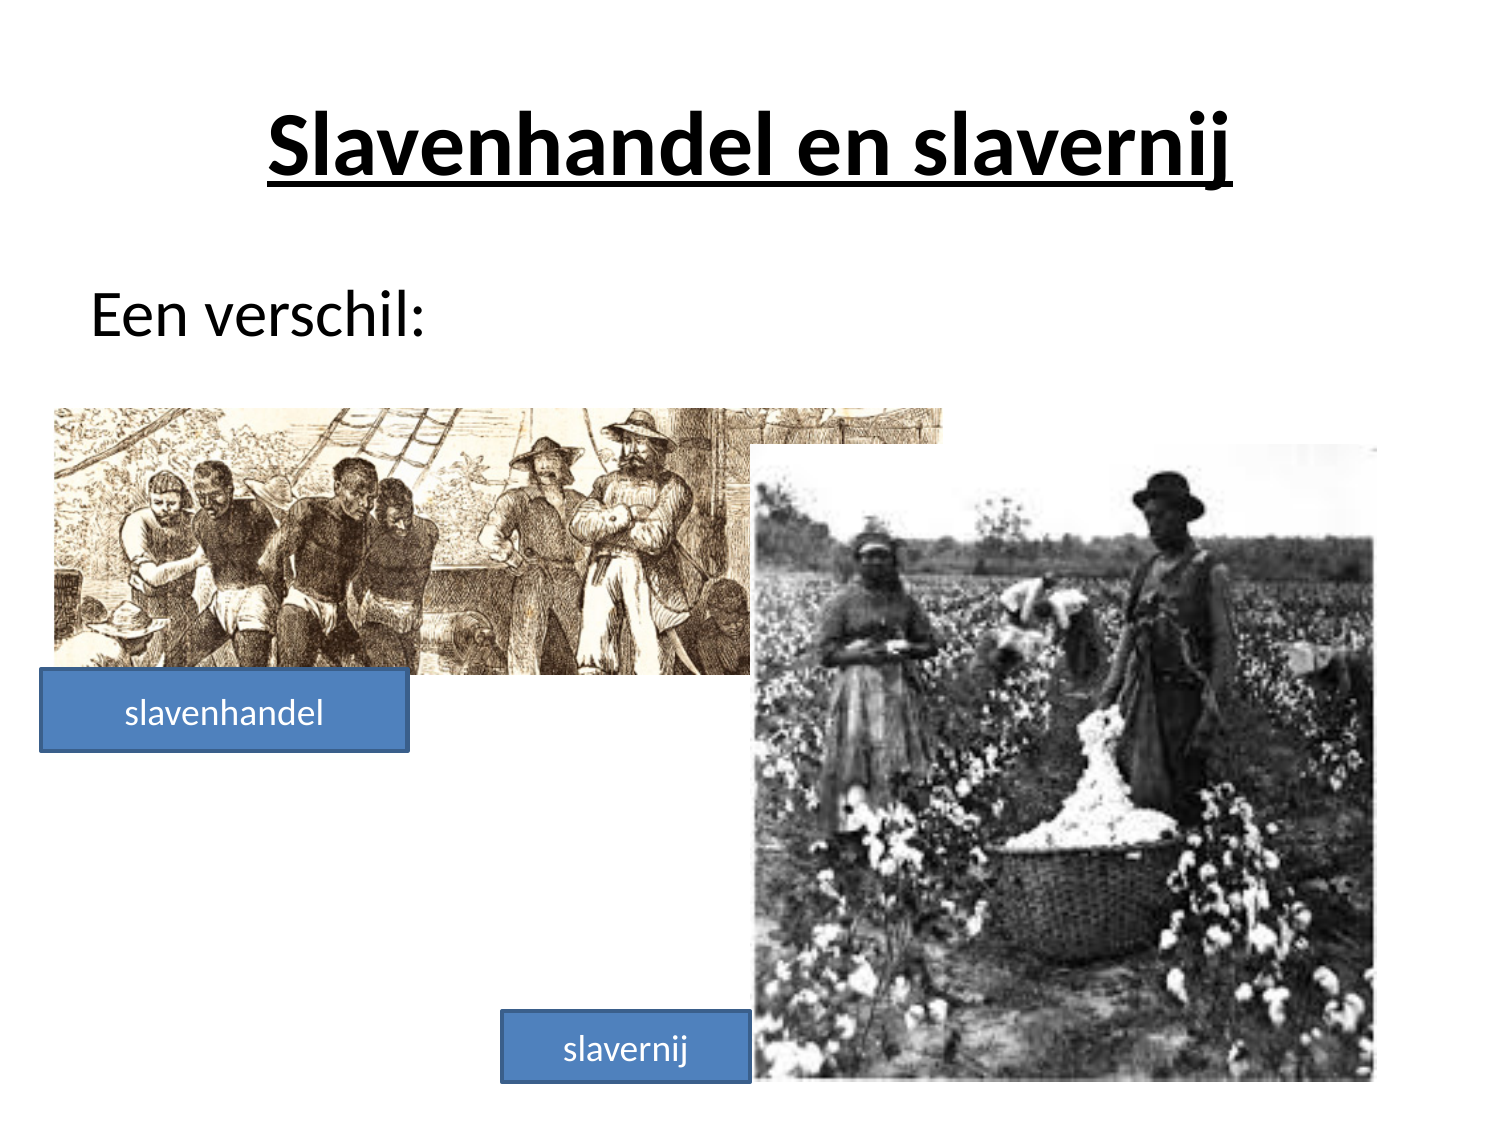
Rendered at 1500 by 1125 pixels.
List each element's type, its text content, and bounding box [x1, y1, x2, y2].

title Slavenhandel en slavernij [75, 45, 1425, 233]
text_box slavernij [500, 1009, 744, 1084]
text_box slavenhandel [39, 667, 410, 753]
picture [52, 408, 1377, 1083]
list Een verschil: [75, 262, 1425, 1005]
